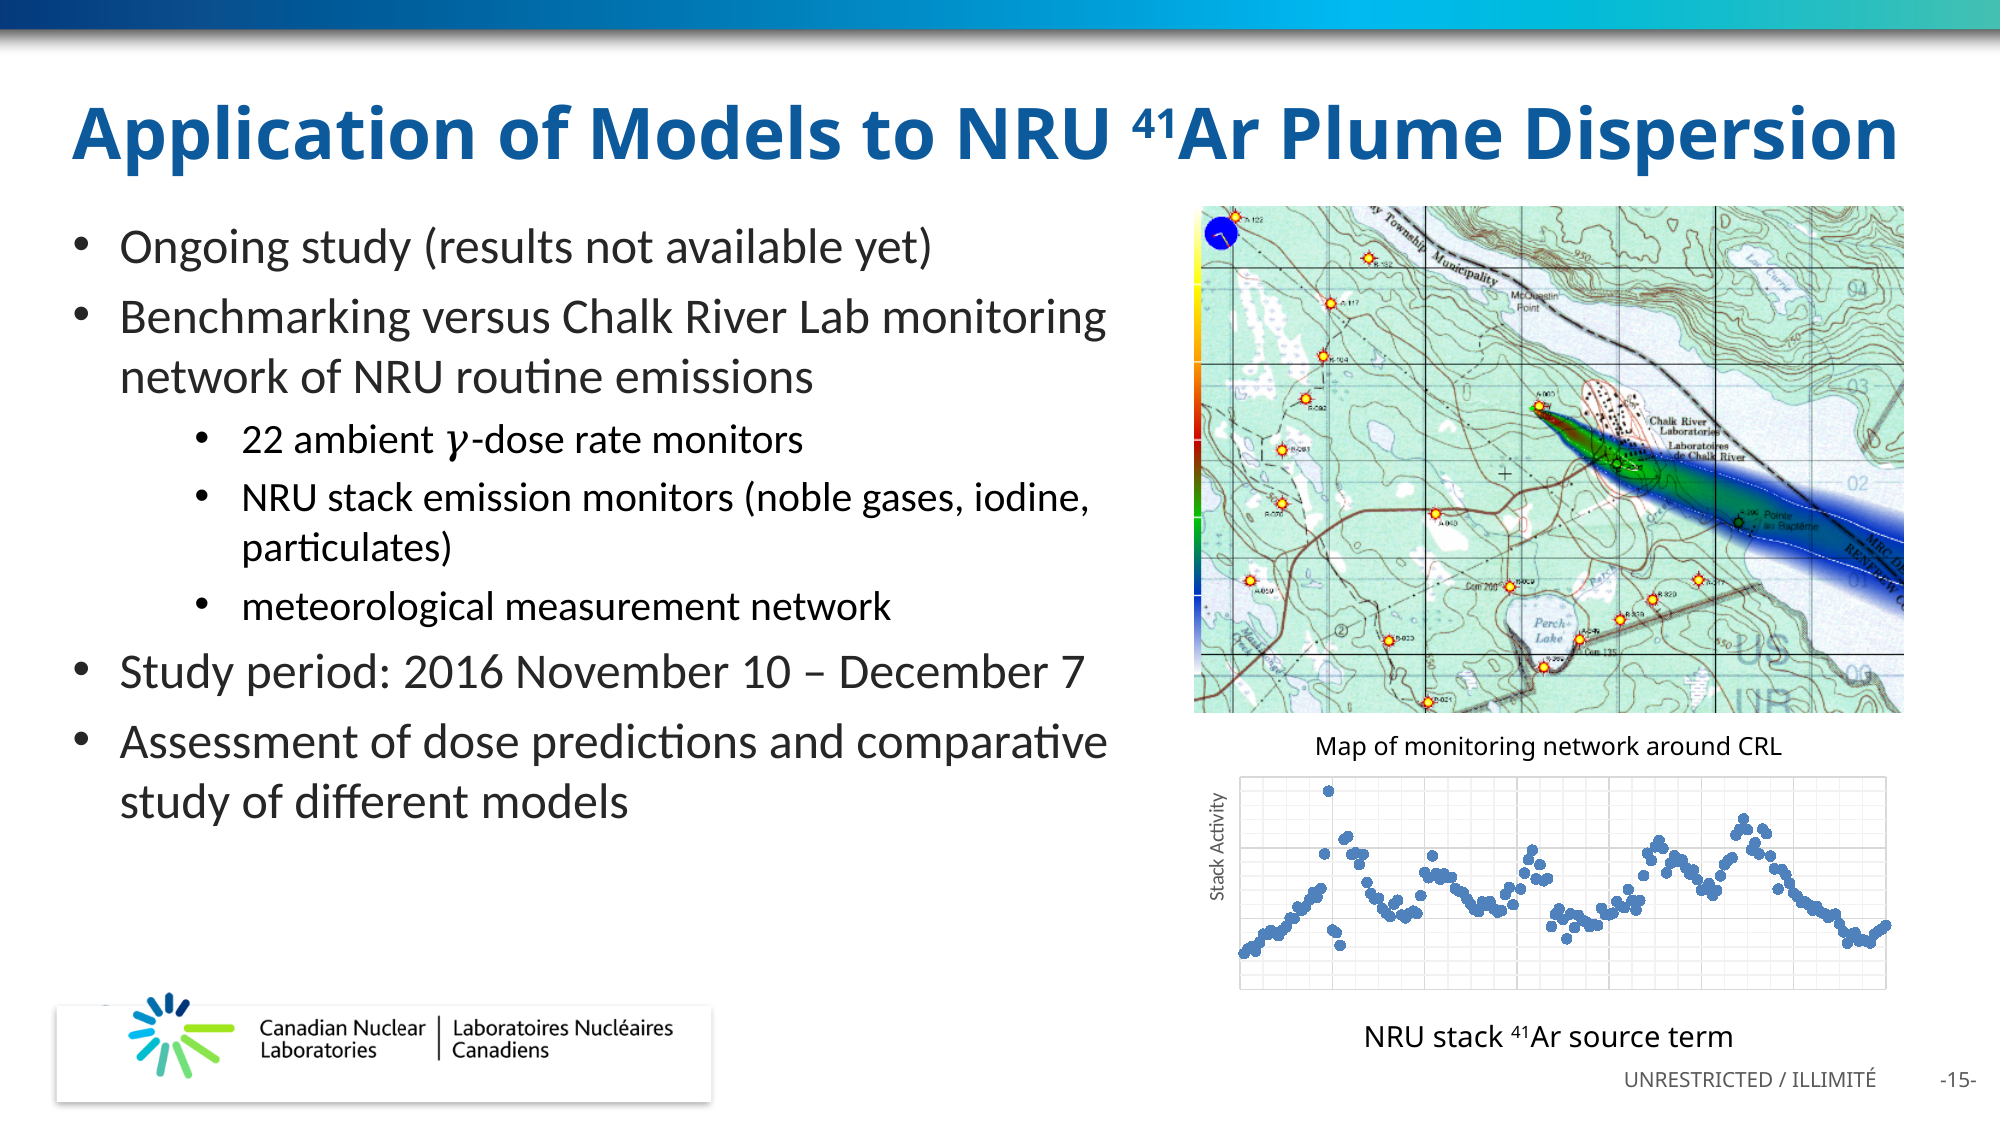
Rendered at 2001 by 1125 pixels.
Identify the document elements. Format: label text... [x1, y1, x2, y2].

picture [0, 964, 2000, 1125]
list Ongoing study (results not available yet) Benchmarking versus Chalk River Lab monitoring network of NRU routine emissions 22 ambient 𝛾-dose rate monitors NRU stack emission monitors (noble gases, iodine, particulates) meteorological measurement network Study period: 2016 November 10 – December 7 Assessment of dose predictions and comparative study of different models [57, 206, 1200, 725]
picture [1194, 205, 1904, 713]
text_box Map of monitoring network around CRL [1242, 723, 1856, 768]
title Application of Models to NRU 41Ar Plume Dispersion [57, 78, 1940, 184]
text_box NRU stack 41Ar source term [1348, 1014, 1750, 1061]
picture [0, 0, 2000, 87]
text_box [56, 965, 712, 1105]
chart [1194, 773, 1904, 1007]
